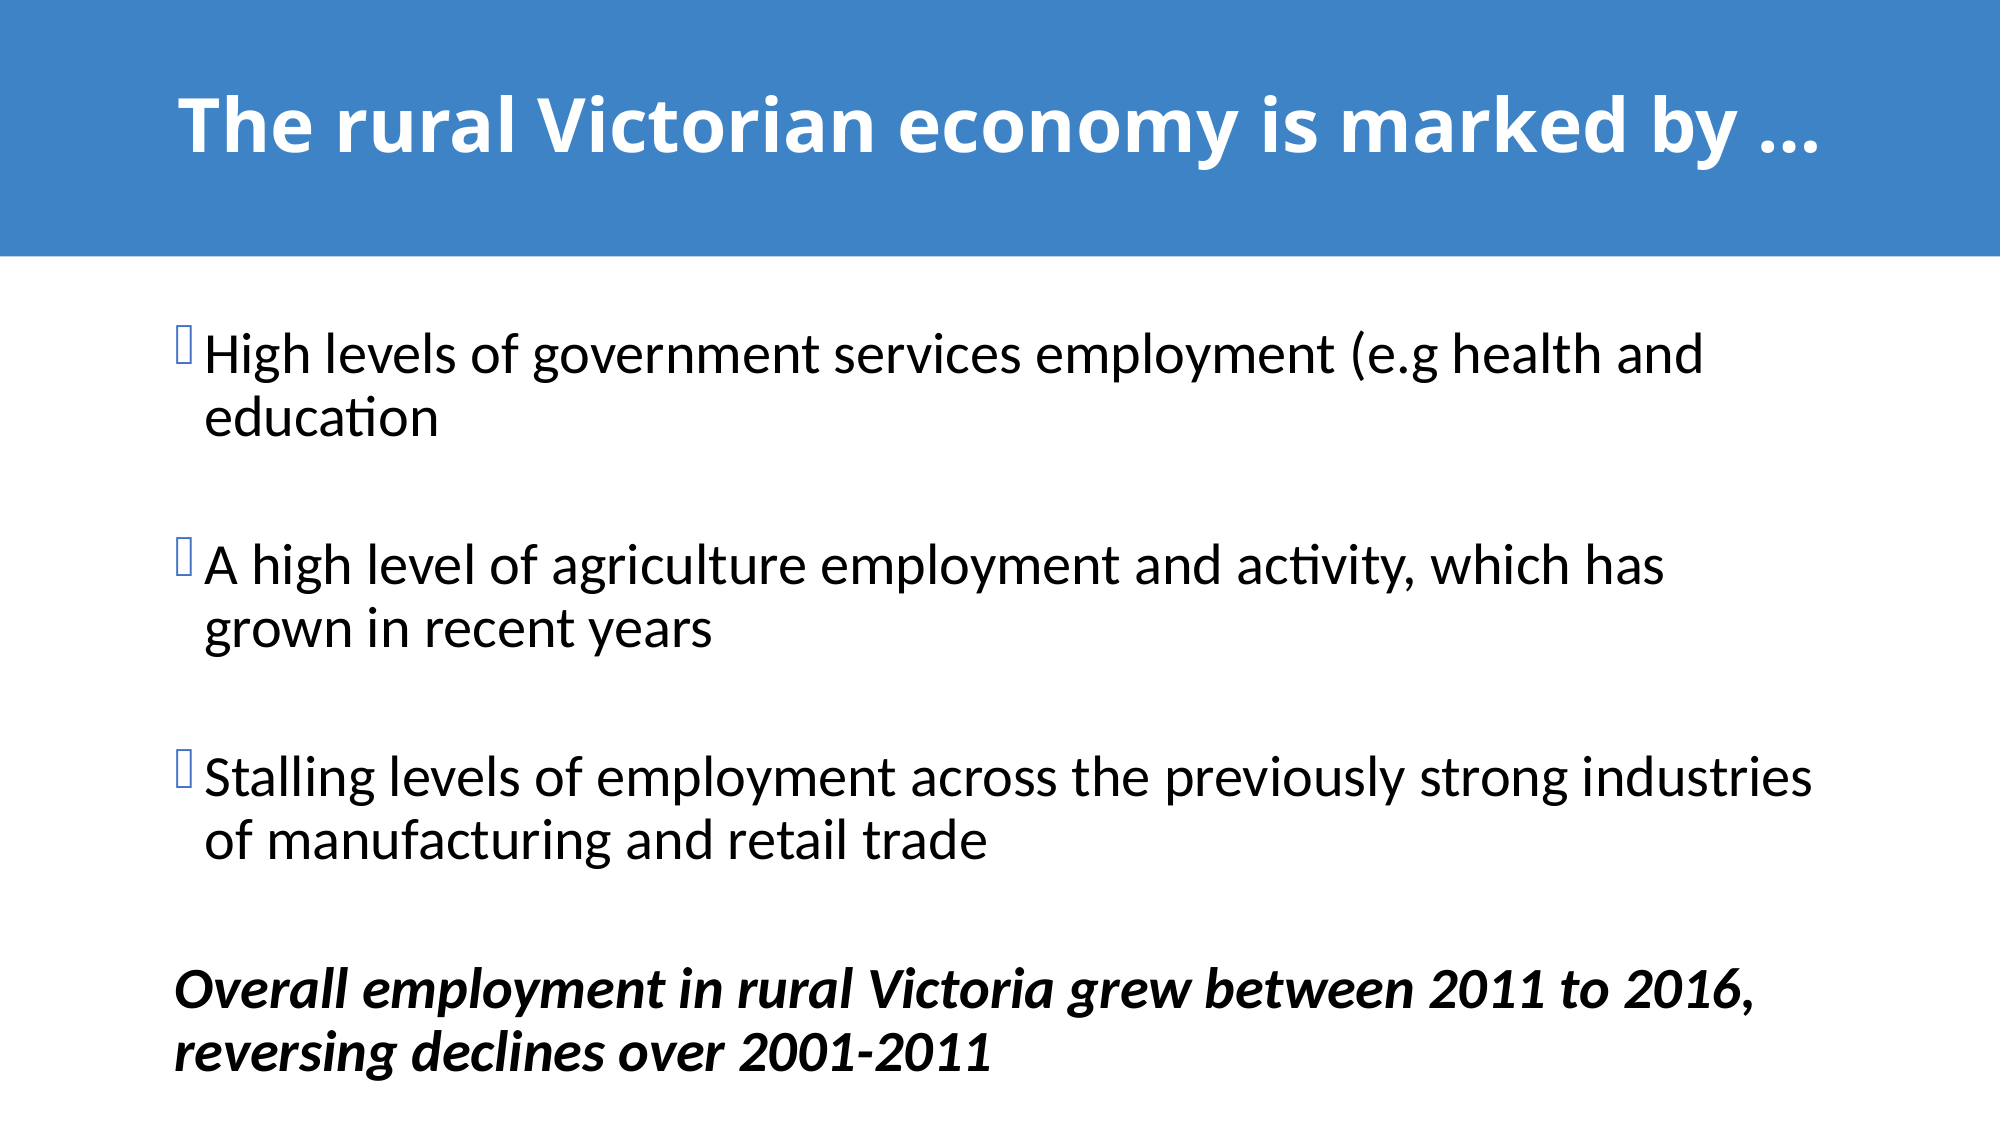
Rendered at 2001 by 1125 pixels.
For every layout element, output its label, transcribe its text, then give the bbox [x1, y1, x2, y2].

text_box High levels of government services employment (e.g health and education A high level of agriculture employment and activity, which has grown in recent years Stalling levels of employment across the previously strong industries of manufacturing and retail trade Overall employment in rural Victoria grew between 2011 to 2016, reversing declines over 2001-2011 [159, 315, 1841, 1105]
title The rural Victorian economy is marked by … [0, 0, 2000, 257]
